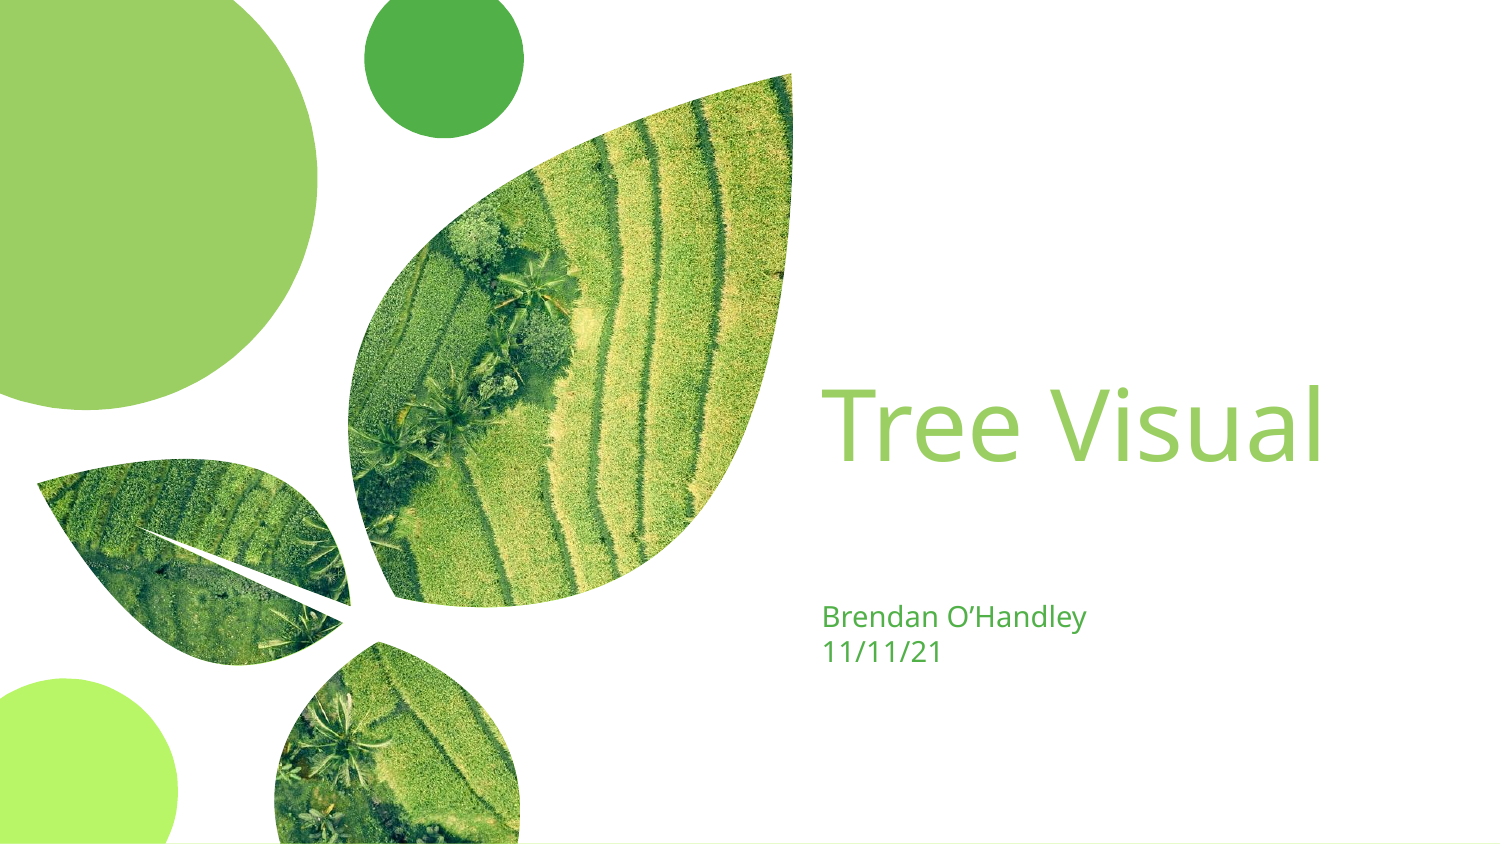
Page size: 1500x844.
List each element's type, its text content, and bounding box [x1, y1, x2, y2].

text_box Brendan O’Handley 11/11/21 [806, 583, 1500, 684]
picture [36, 72, 794, 844]
title Tree Visual [806, 326, 1456, 517]
